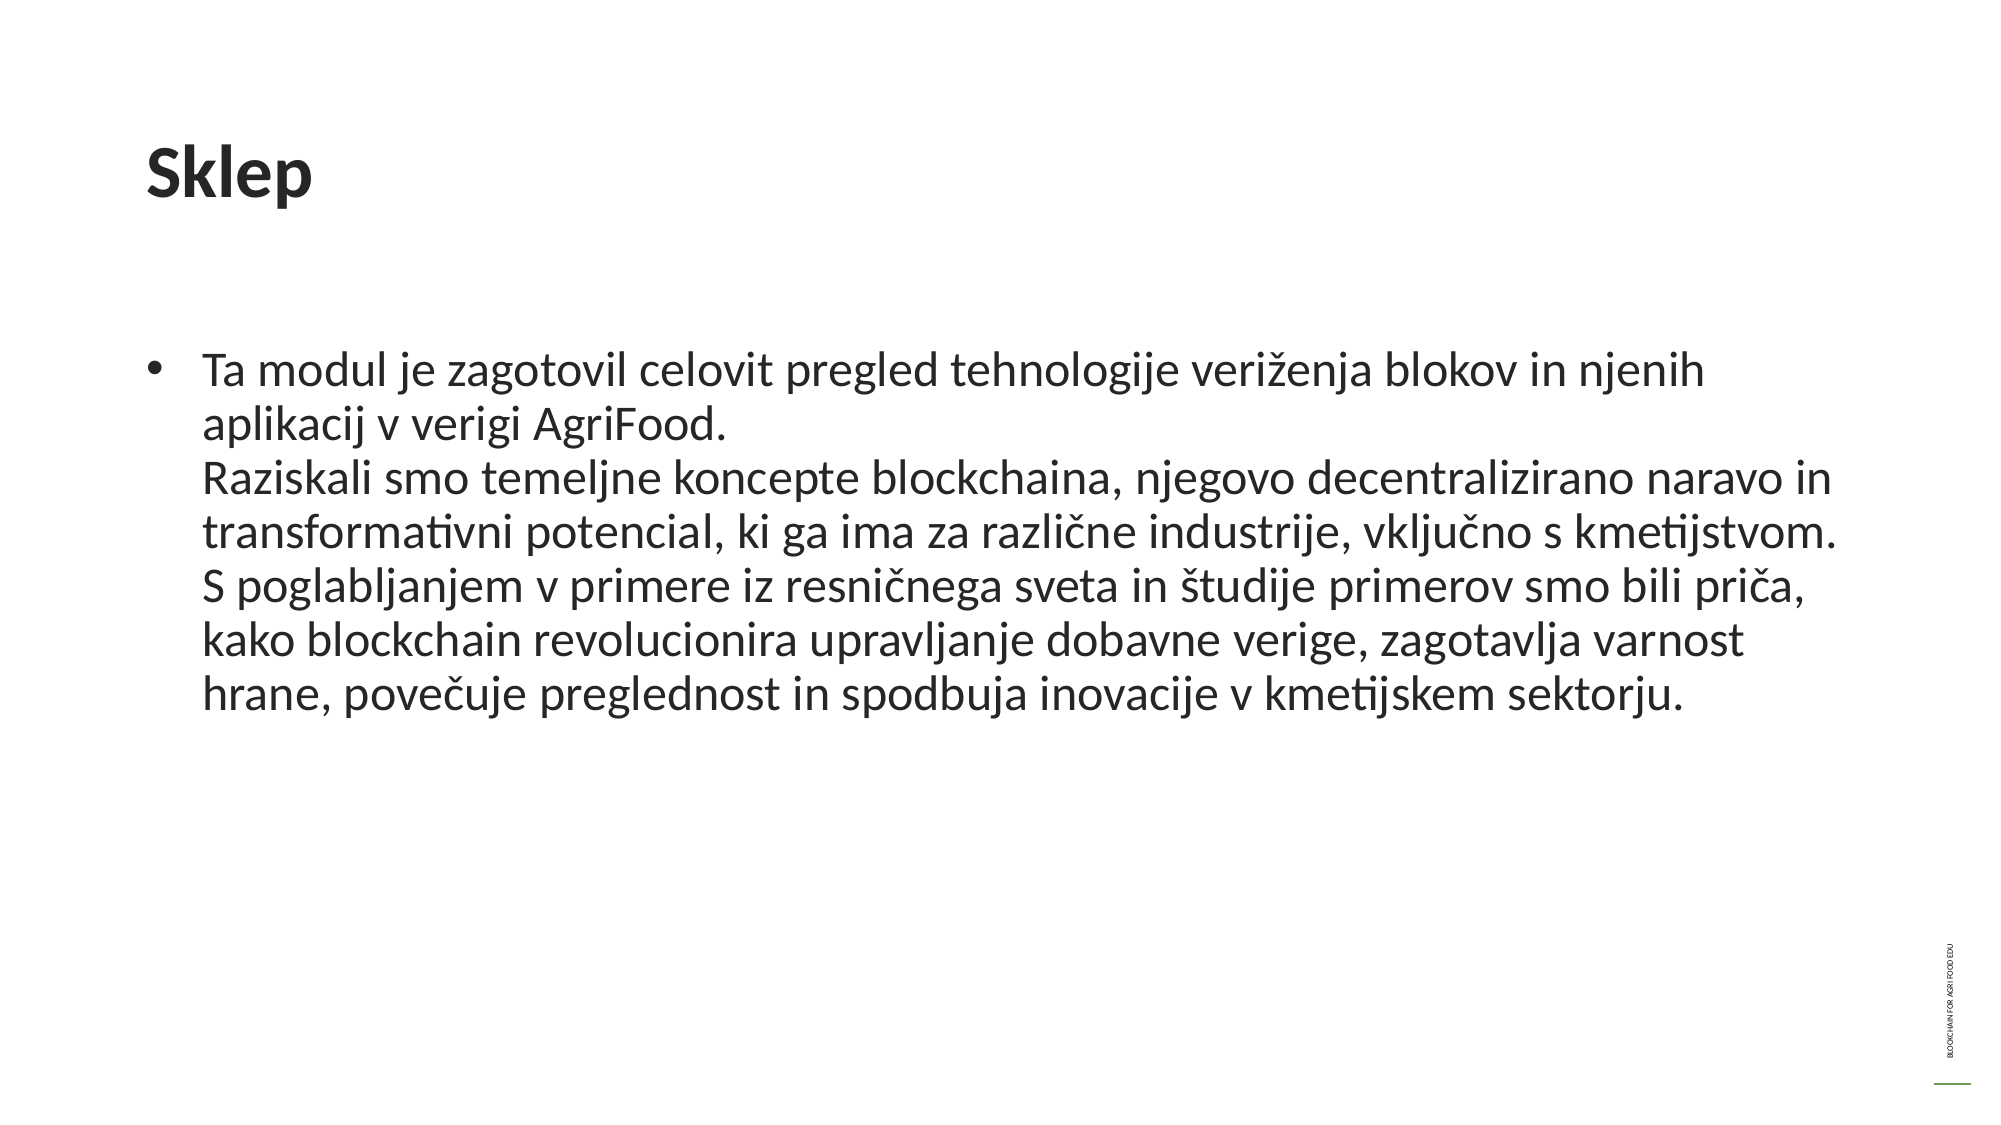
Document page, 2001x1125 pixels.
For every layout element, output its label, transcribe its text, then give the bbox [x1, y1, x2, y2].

list Sklep [130, 124, 1869, 257]
list Ta modul je zagotovil celovit pregled tehnologije veriženja blokov in njenih aplikacij v verigi AgriFood. Raziskali smo temeljne koncepte blockchaina, njegovo decentralizirano naravo in transformativni potencial, ki ga ima za različne industrije, vključno s kmetijstvom. S poglabljanjem v primere iz resničnega sveta in študije primerov smo bili priča, kako blockchain revolucionira upravljanje dobavne verige, zagotavlja varnost hrane, povečuje preglednost in spodbuja inovacije v kmetijskem sektorju. [130, 335, 1869, 968]
